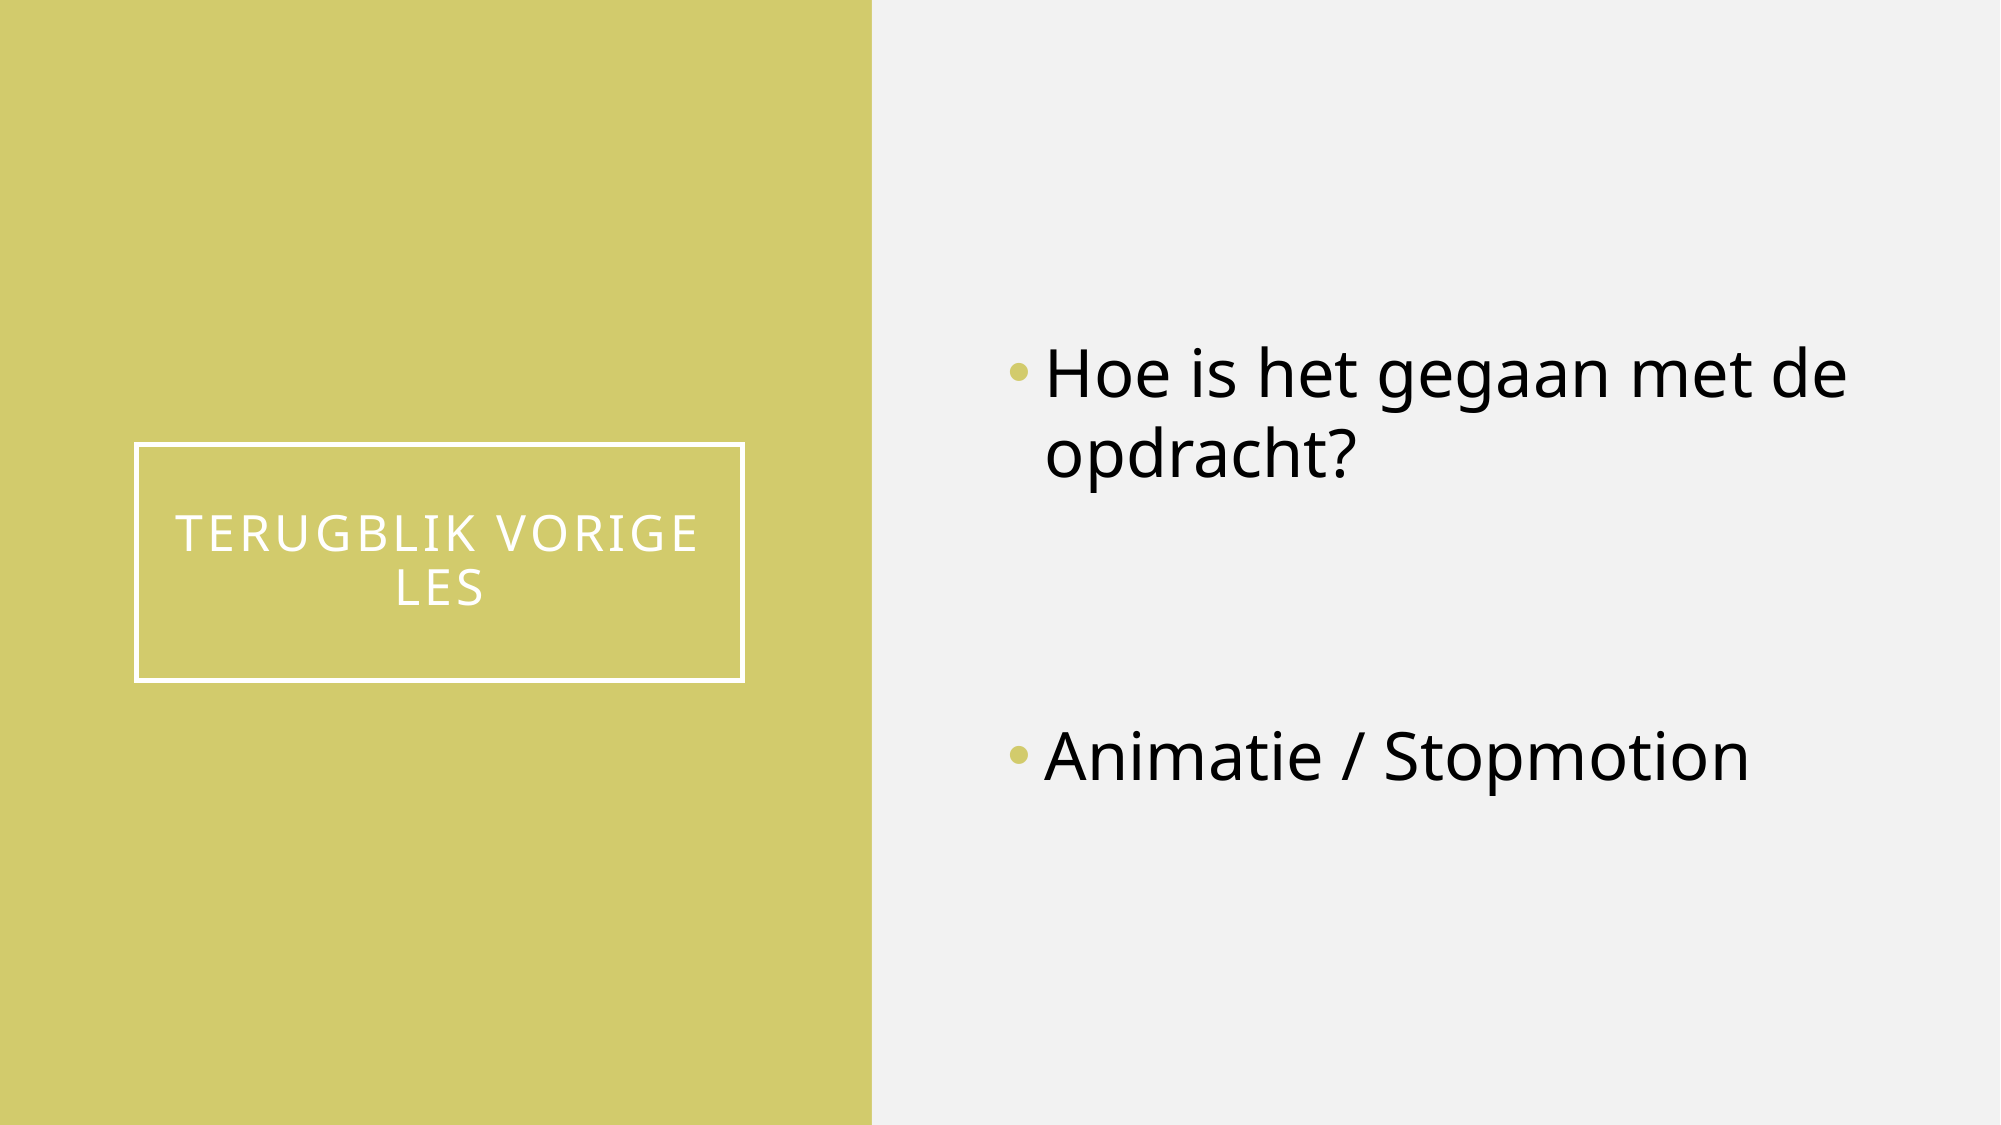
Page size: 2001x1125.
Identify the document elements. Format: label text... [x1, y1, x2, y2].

list Hoe is het gegaan met de opdracht? Animatie / Stopmotion [992, 131, 1880, 994]
title Terugblik vorige les [134, 442, 745, 683]
text_box [871, 0, 2000, 1125]
